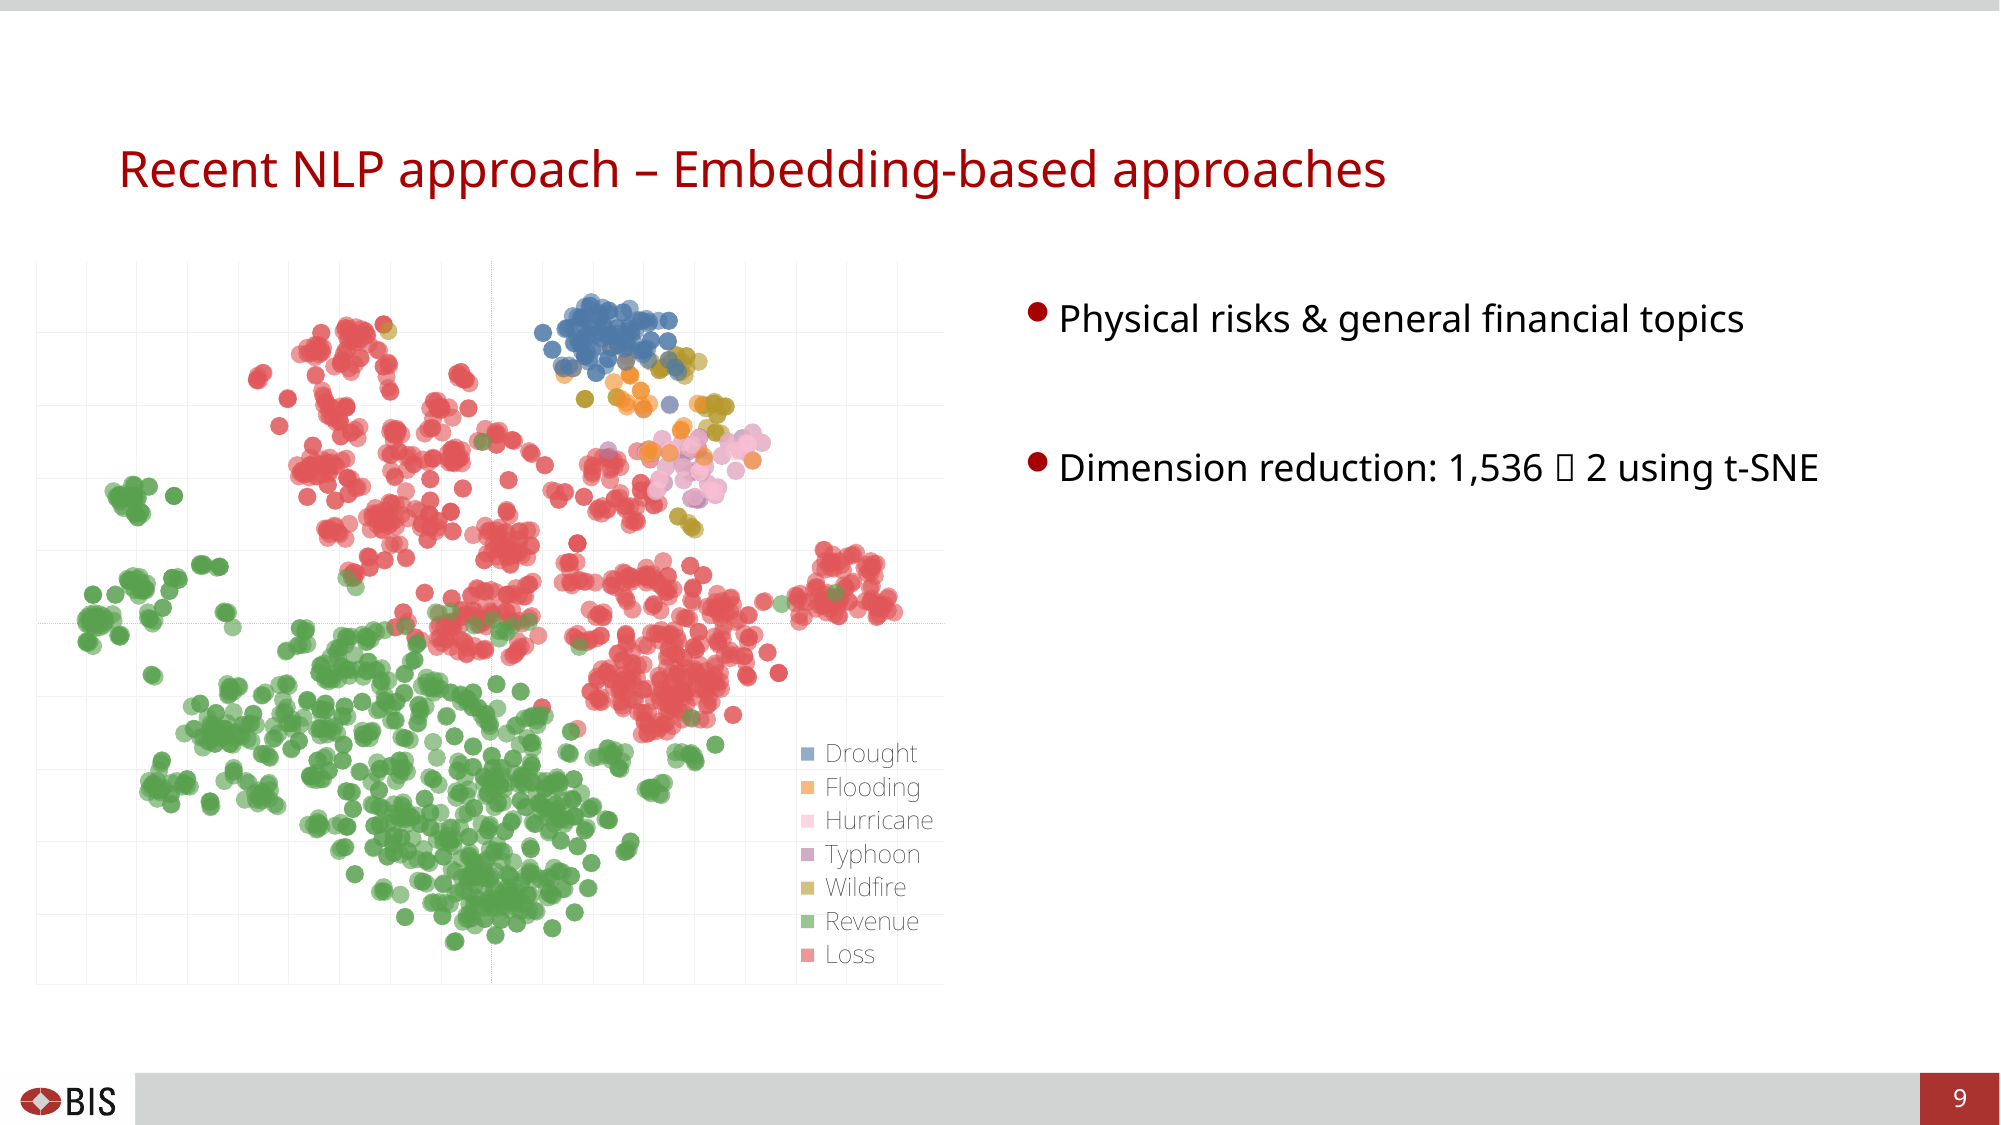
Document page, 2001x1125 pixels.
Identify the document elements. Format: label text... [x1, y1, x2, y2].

slide_number 9 [1921, 1074, 2000, 1125]
list Physical risks & general financial topics Dimension reduction: 1,536  2 using t-SNE [1025, 290, 1868, 1038]
picture [24, 249, 957, 996]
title Recent NLP approach – Embedding-based approaches [118, 137, 1863, 214]
